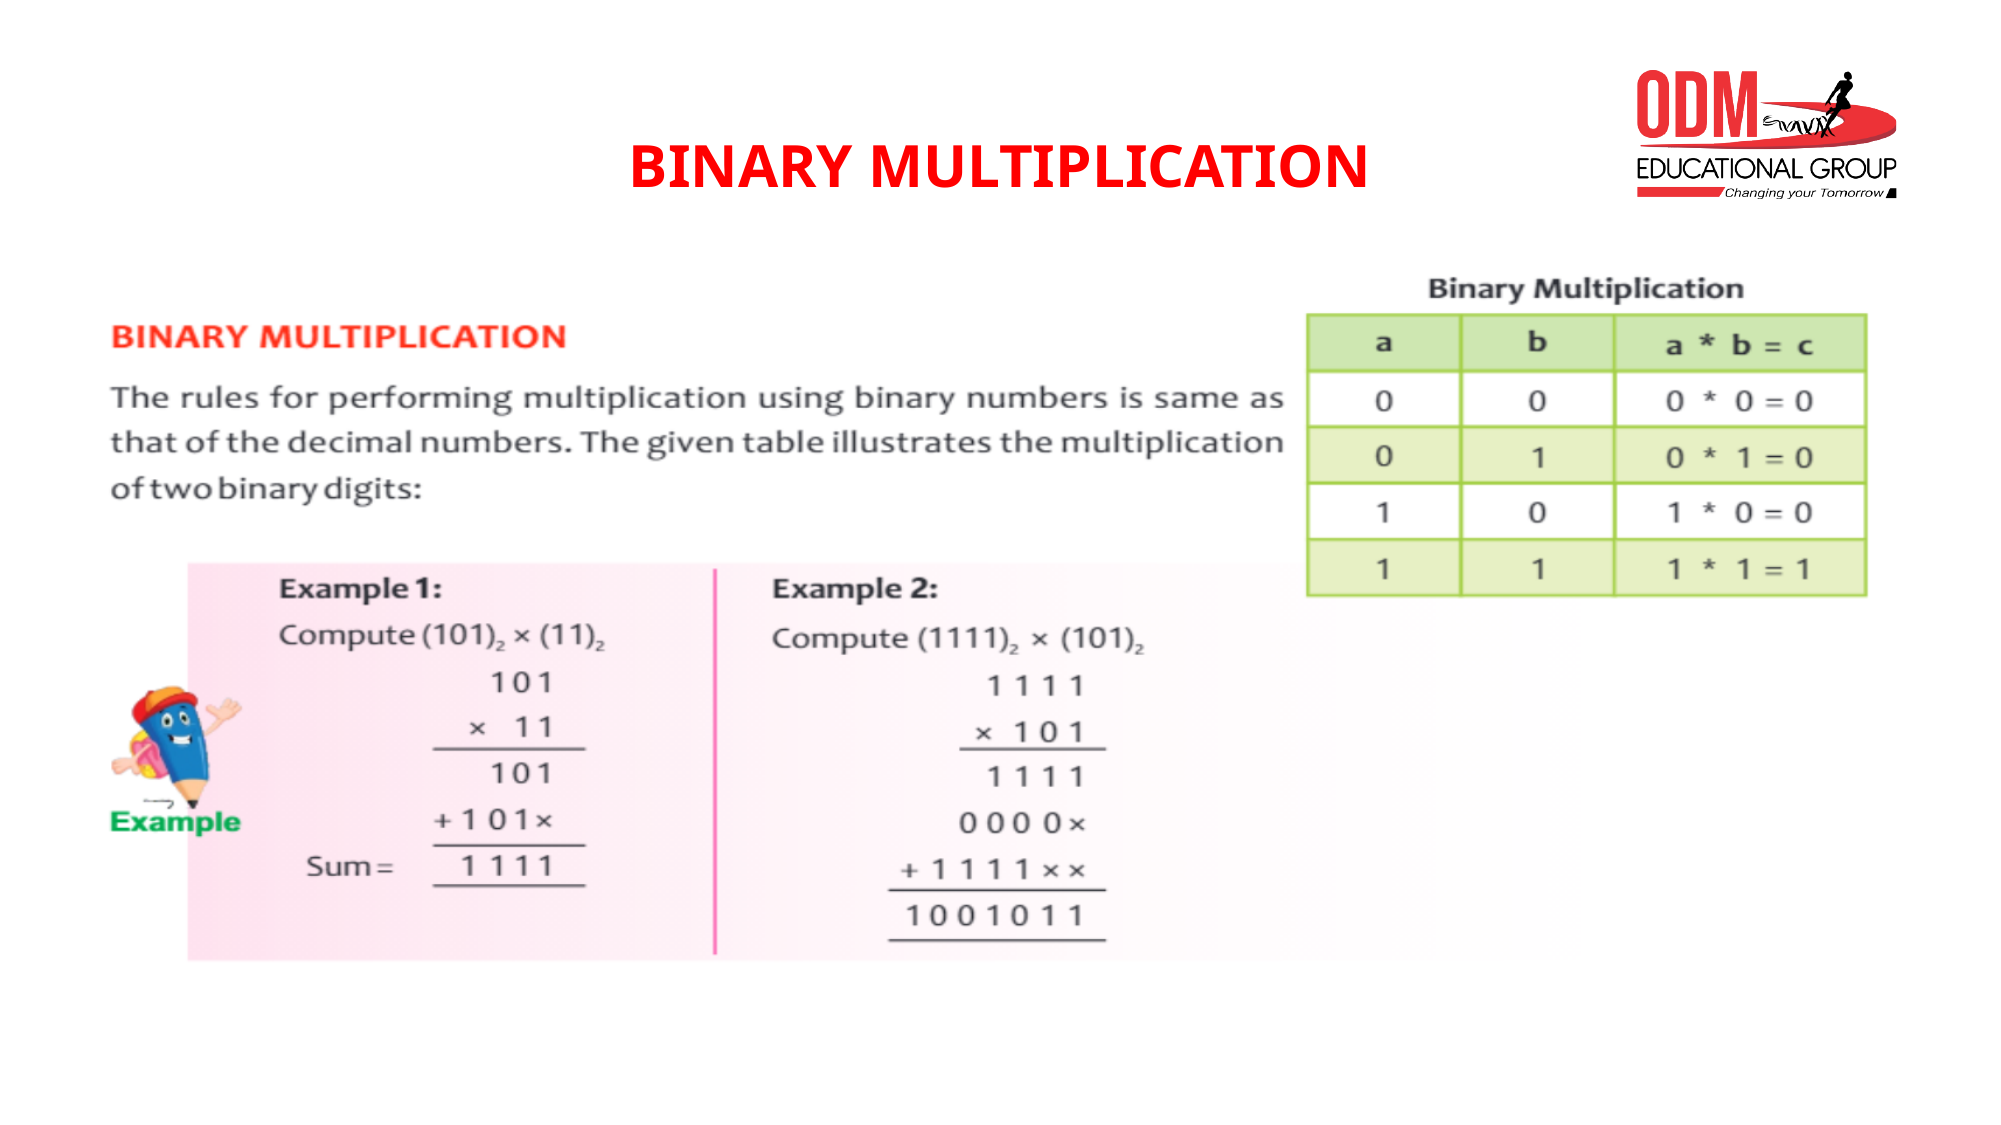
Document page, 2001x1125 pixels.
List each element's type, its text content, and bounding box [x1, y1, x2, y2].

title BINARY MULTIPLICATION [137, 59, 1863, 270]
text_box [1637, 70, 1897, 199]
picture [61, 270, 1897, 1014]
